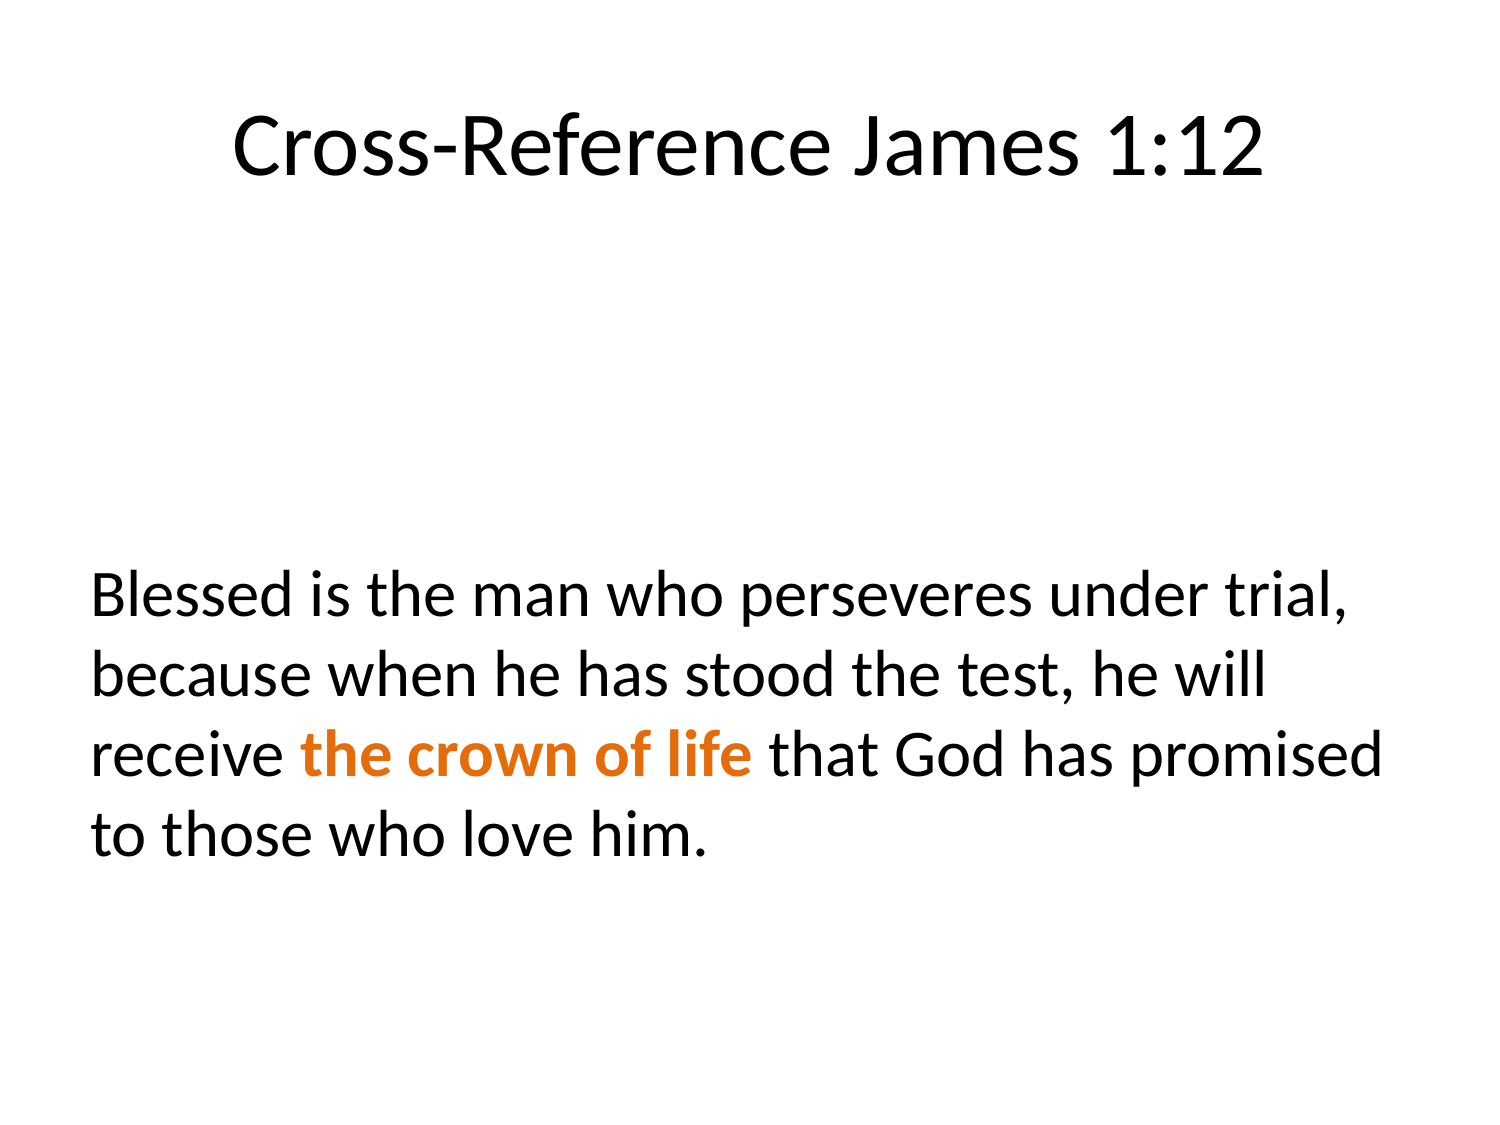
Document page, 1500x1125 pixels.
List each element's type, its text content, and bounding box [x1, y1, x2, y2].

title Cross-Reference James 1:12 [75, 45, 1425, 233]
list Blessed is the man who perseveres under trial, because when he has stood the test, he will receive the crown of life that God has promised to those who love him. [75, 262, 1425, 1005]
